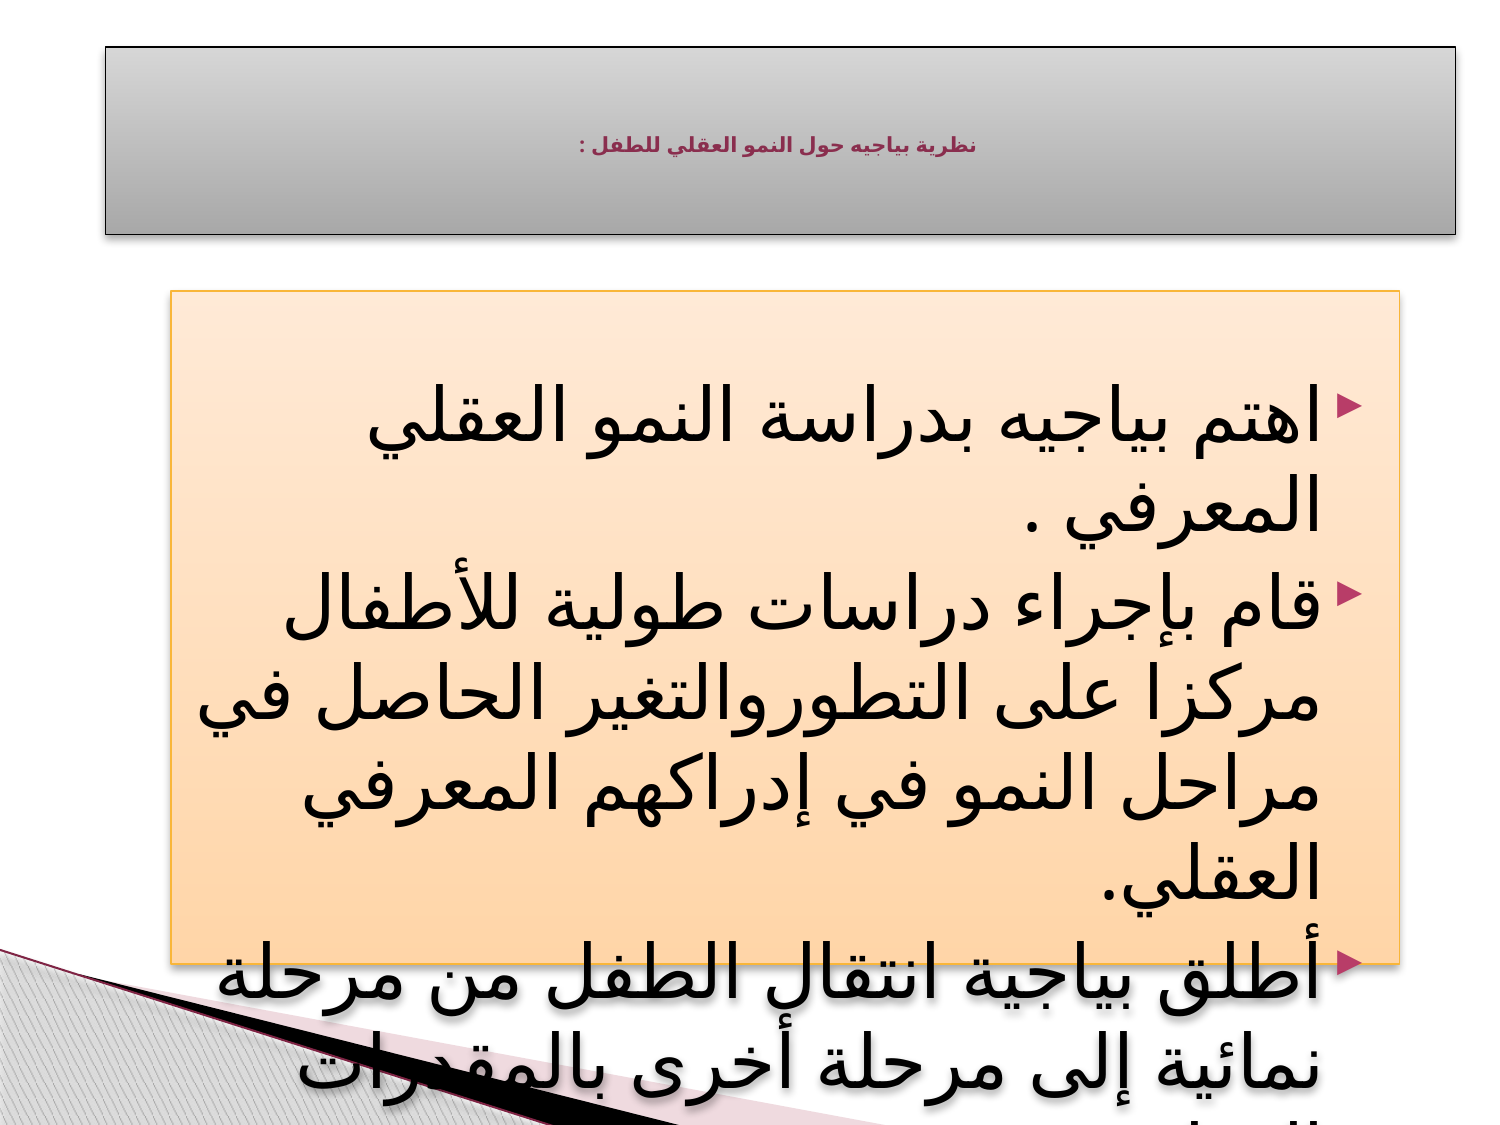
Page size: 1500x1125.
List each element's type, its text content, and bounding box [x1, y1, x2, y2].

title نظرية بياجيه حول النمو العقلي للطفل : [105, 46, 1456, 235]
list اهتم بياجيه بدراسة النمو العقلي المعرفي . قام بإجراء دراسات طولية للأطفال مركزا على التطوروالتغير الحاصل في مراحل النمو في إدراكهم المعرفي العقلي. أطلق بياجية انتقال الطفل من مرحلة نمائية إلى مرحلة أخرى بالمقدرات العقلية . [170, 290, 1400, 965]
